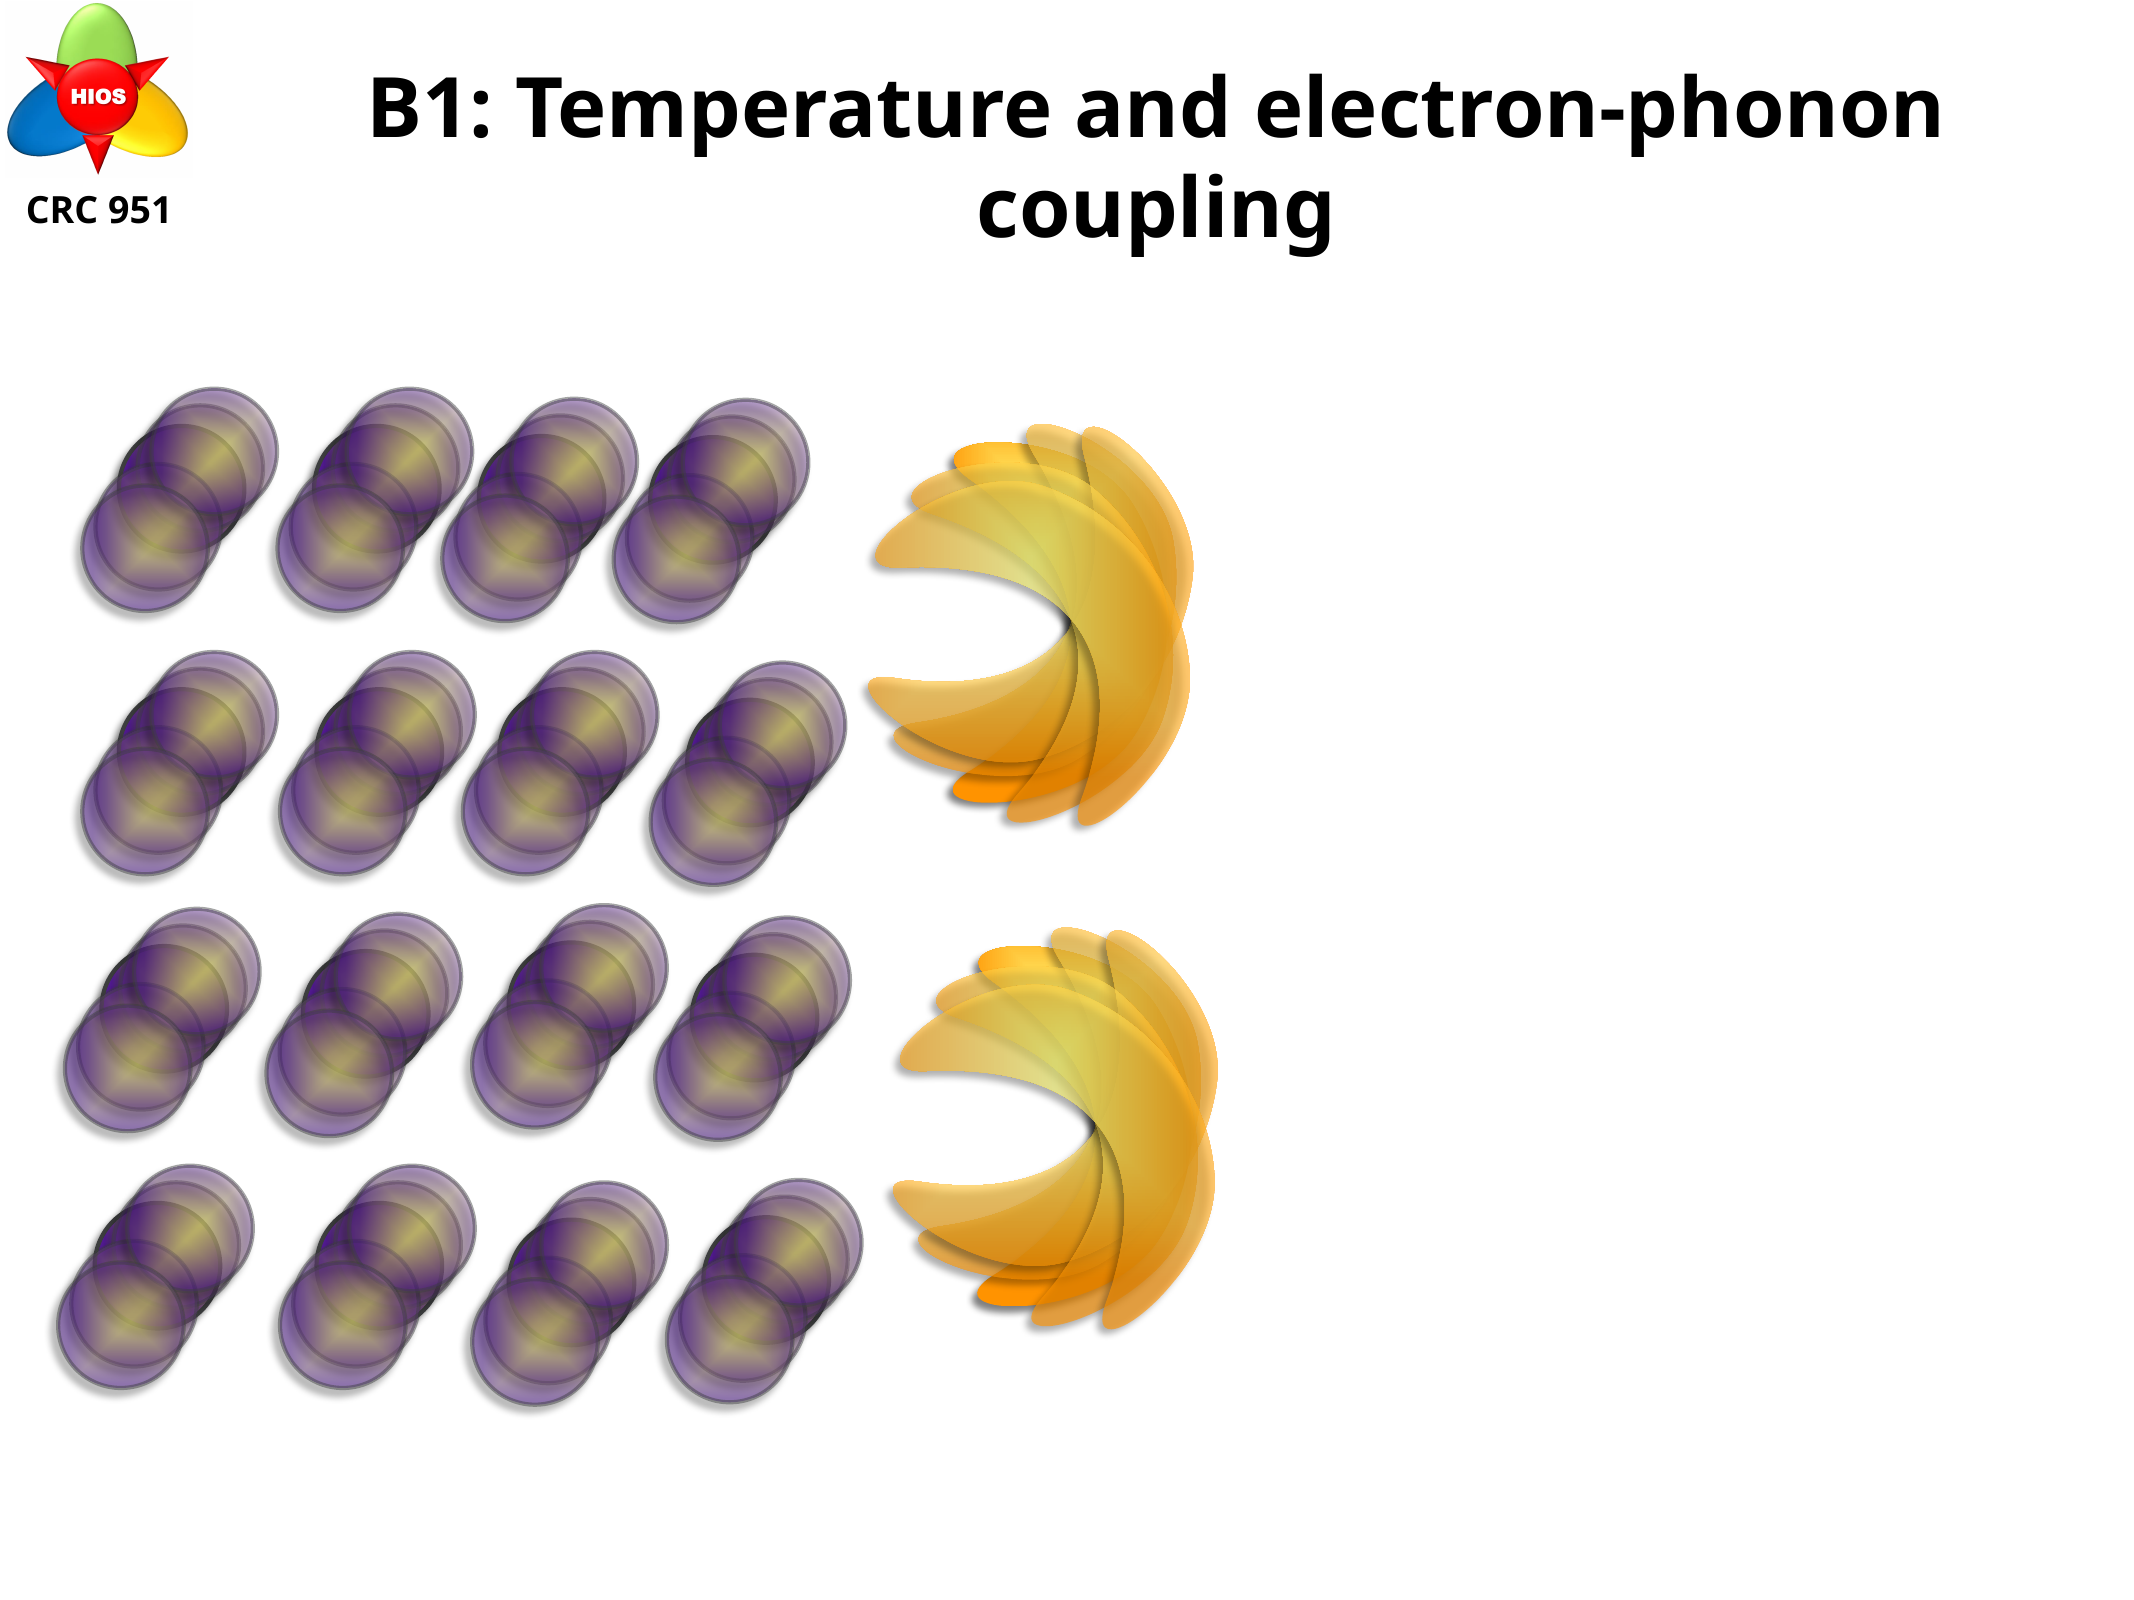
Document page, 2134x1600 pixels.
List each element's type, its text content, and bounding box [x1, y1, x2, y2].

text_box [666, 1179, 862, 1403]
text_box [646, 477, 677, 500]
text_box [650, 662, 846, 886]
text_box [285, 388, 473, 612]
text_box [736, 536, 753, 577]
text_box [462, 651, 658, 875]
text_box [81, 651, 276, 875]
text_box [471, 1182, 664, 1405]
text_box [64, 908, 260, 1132]
text_box [646, 496, 740, 623]
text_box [266, 913, 462, 1137]
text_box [471, 904, 667, 1128]
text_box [279, 651, 459, 875]
title B1: Temperature and electron-phonon coupling [208, 31, 2105, 278]
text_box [81, 388, 278, 612]
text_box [441, 398, 638, 622]
text_box [652, 464, 661, 483]
text_box CRC 951 [5, 182, 193, 240]
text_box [861, 414, 1259, 834]
picture [5, 1, 193, 178]
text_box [57, 1165, 254, 1389]
text_box [682, 399, 809, 526]
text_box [279, 1165, 475, 1389]
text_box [654, 917, 851, 1141]
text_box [885, 917, 1284, 1338]
